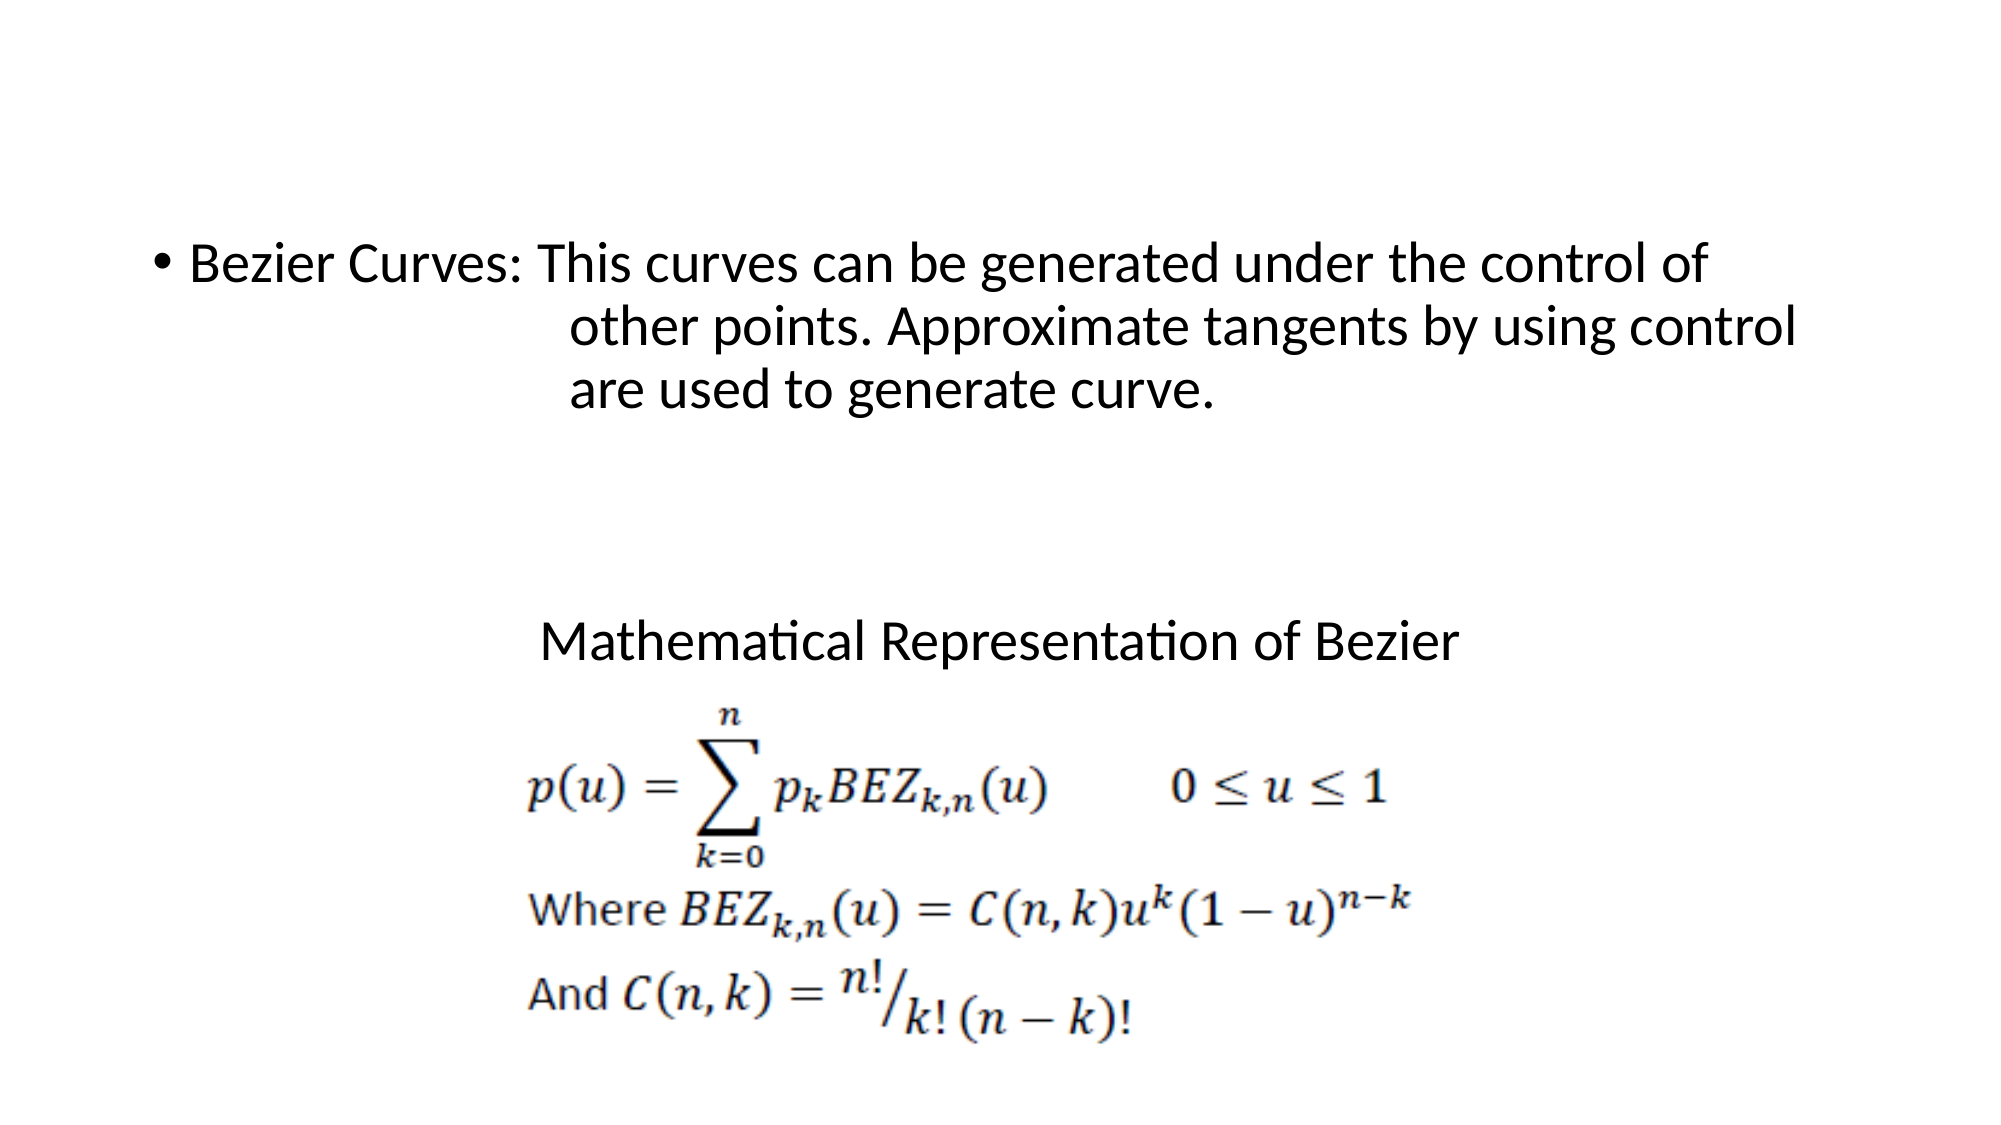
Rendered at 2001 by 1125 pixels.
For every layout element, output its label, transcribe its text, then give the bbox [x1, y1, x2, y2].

list Bezier Curves: This curves can be generated under the control of other points. Approximate tangents by using control are used to generate curve. Mathematical Representation of Bezier [137, 224, 1863, 1125]
picture [435, 698, 1496, 1059]
